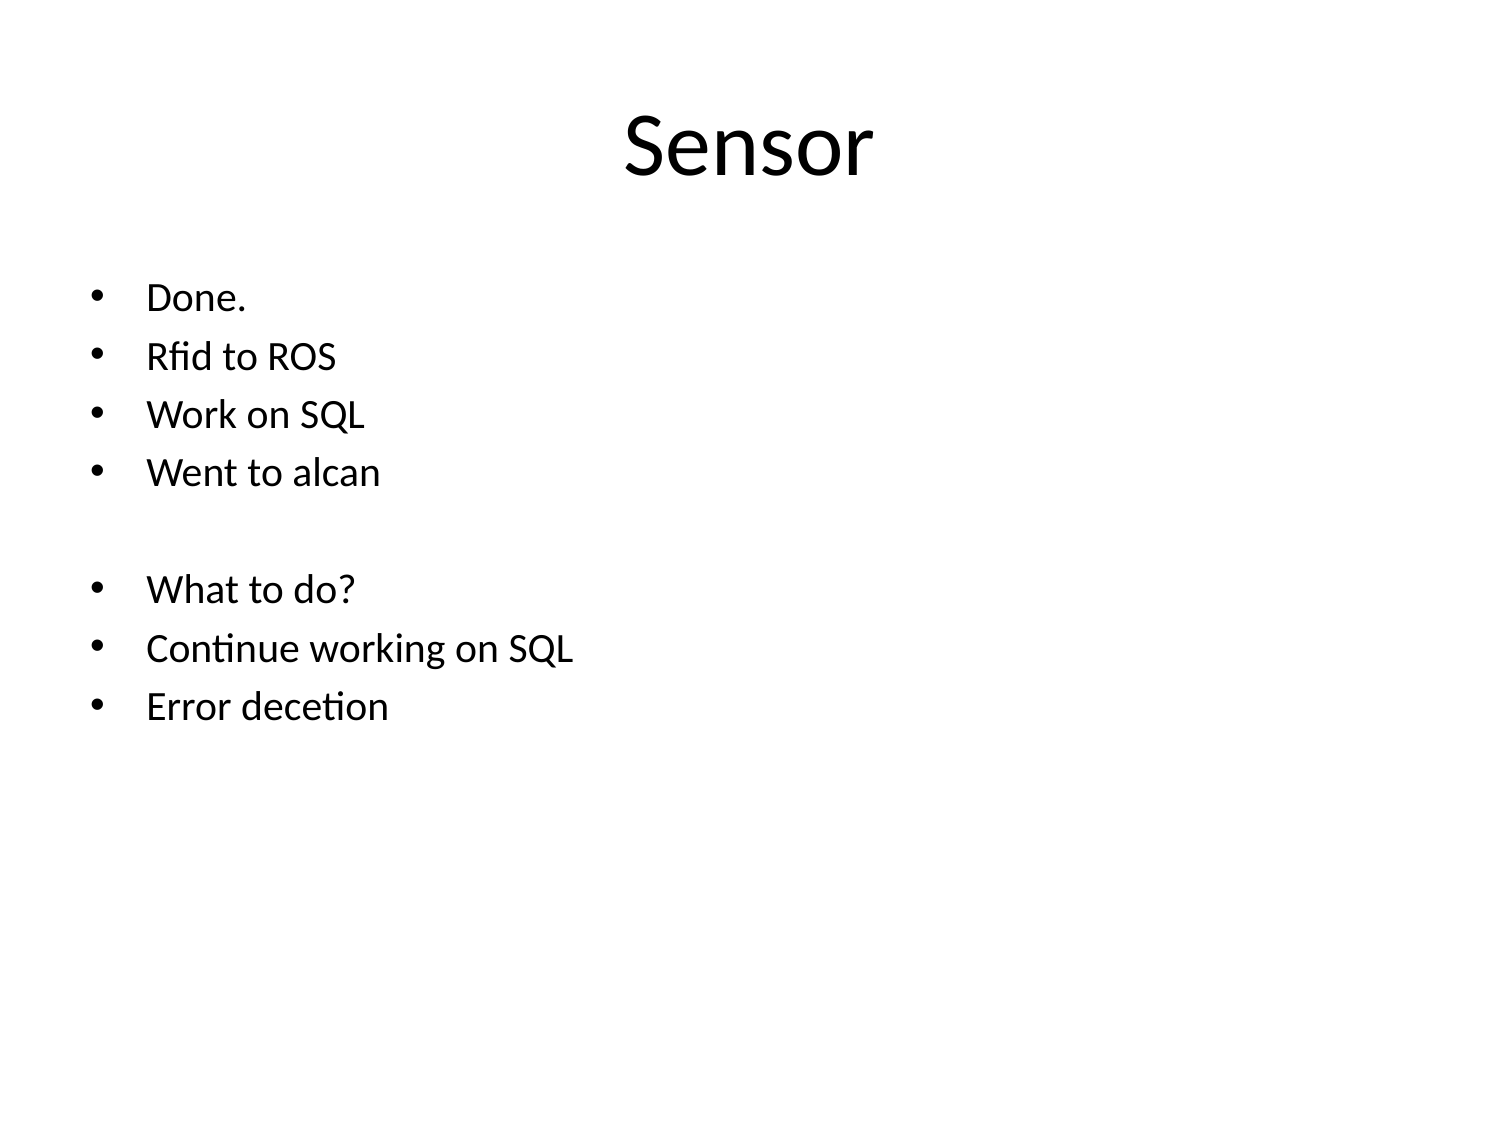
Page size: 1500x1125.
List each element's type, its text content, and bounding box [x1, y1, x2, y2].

title Sensor [75, 45, 1425, 233]
list Done. Rfid to ROS Work on SQL Went to alcan What to do? Continue working on SQL Error decetion [75, 262, 1425, 1005]
